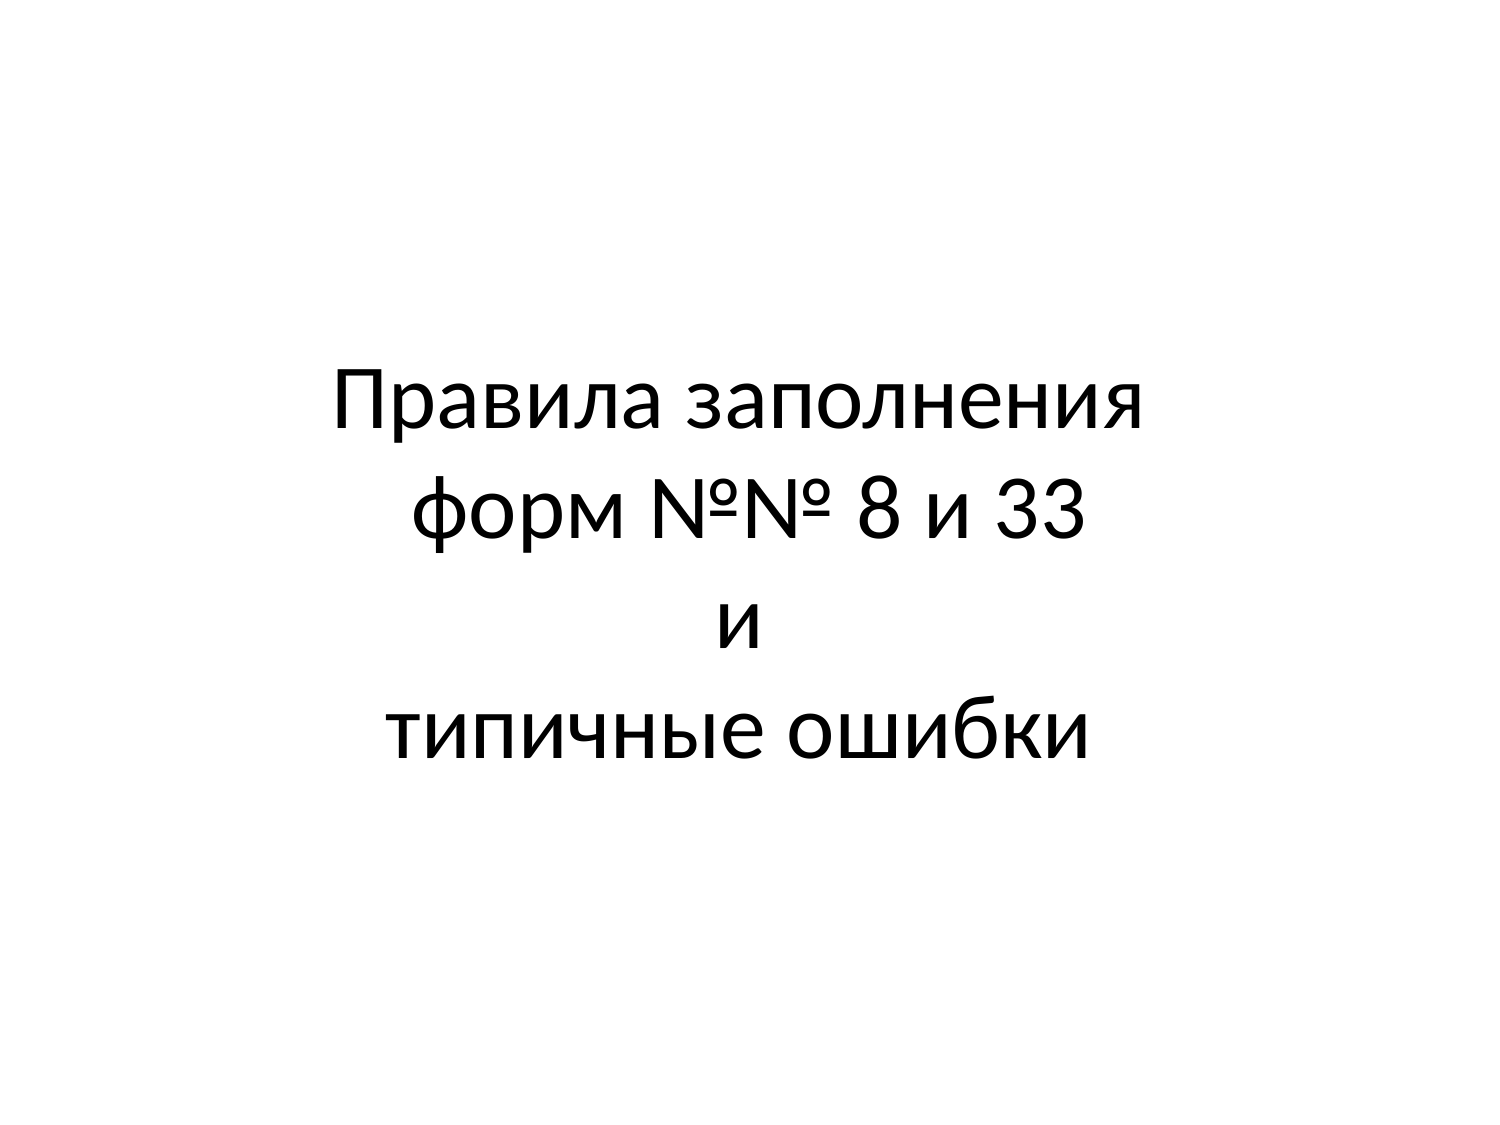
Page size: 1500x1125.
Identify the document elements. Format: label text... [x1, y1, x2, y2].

title Правила заполнения форм №№ 8 и 33 и типичные ошибки [111, 302, 1388, 812]
